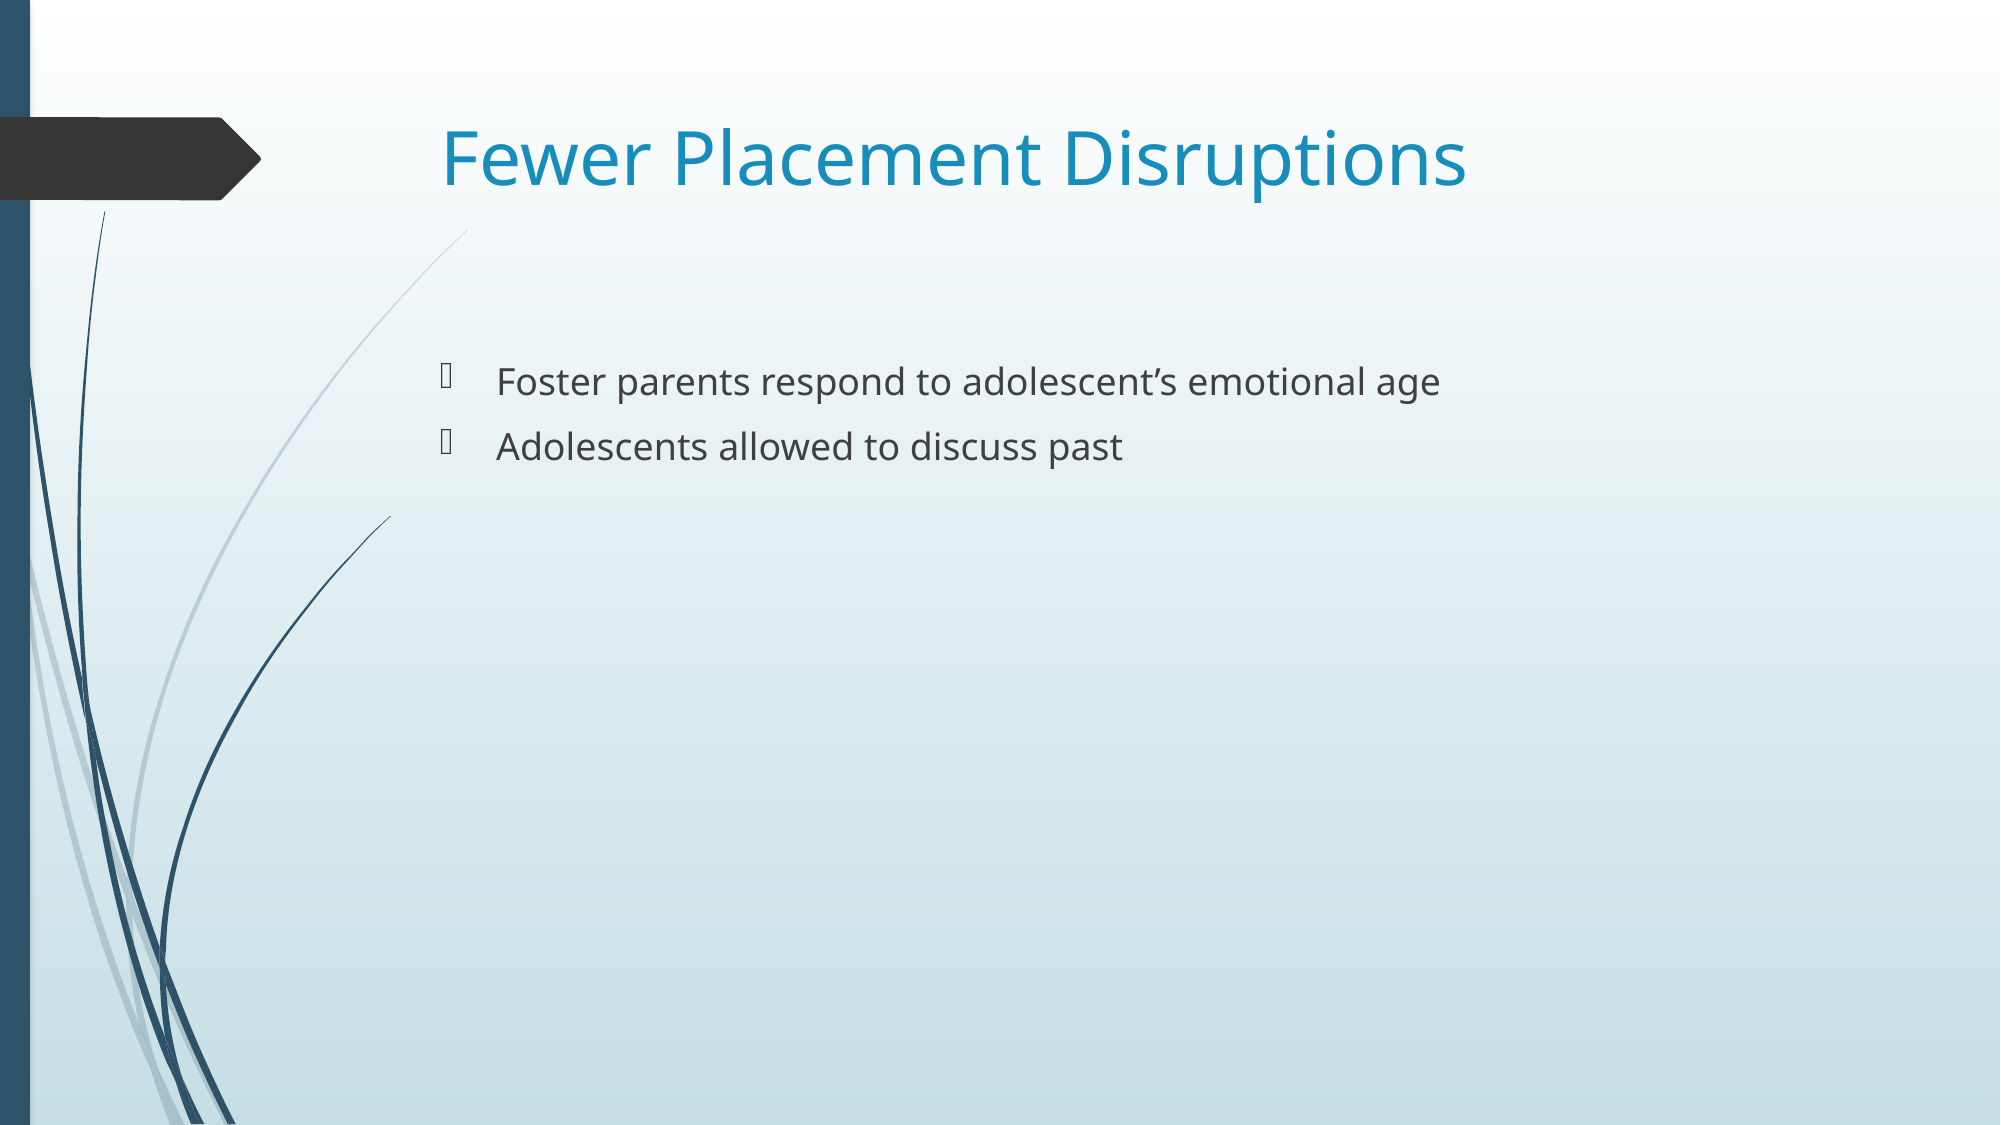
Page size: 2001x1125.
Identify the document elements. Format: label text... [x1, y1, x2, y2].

title Fewer Placement Disruptions [425, 102, 1888, 313]
list Foster parents respond to adolescent’s emotional age Adolescents allowed to discuss past [424, 350, 1888, 970]
